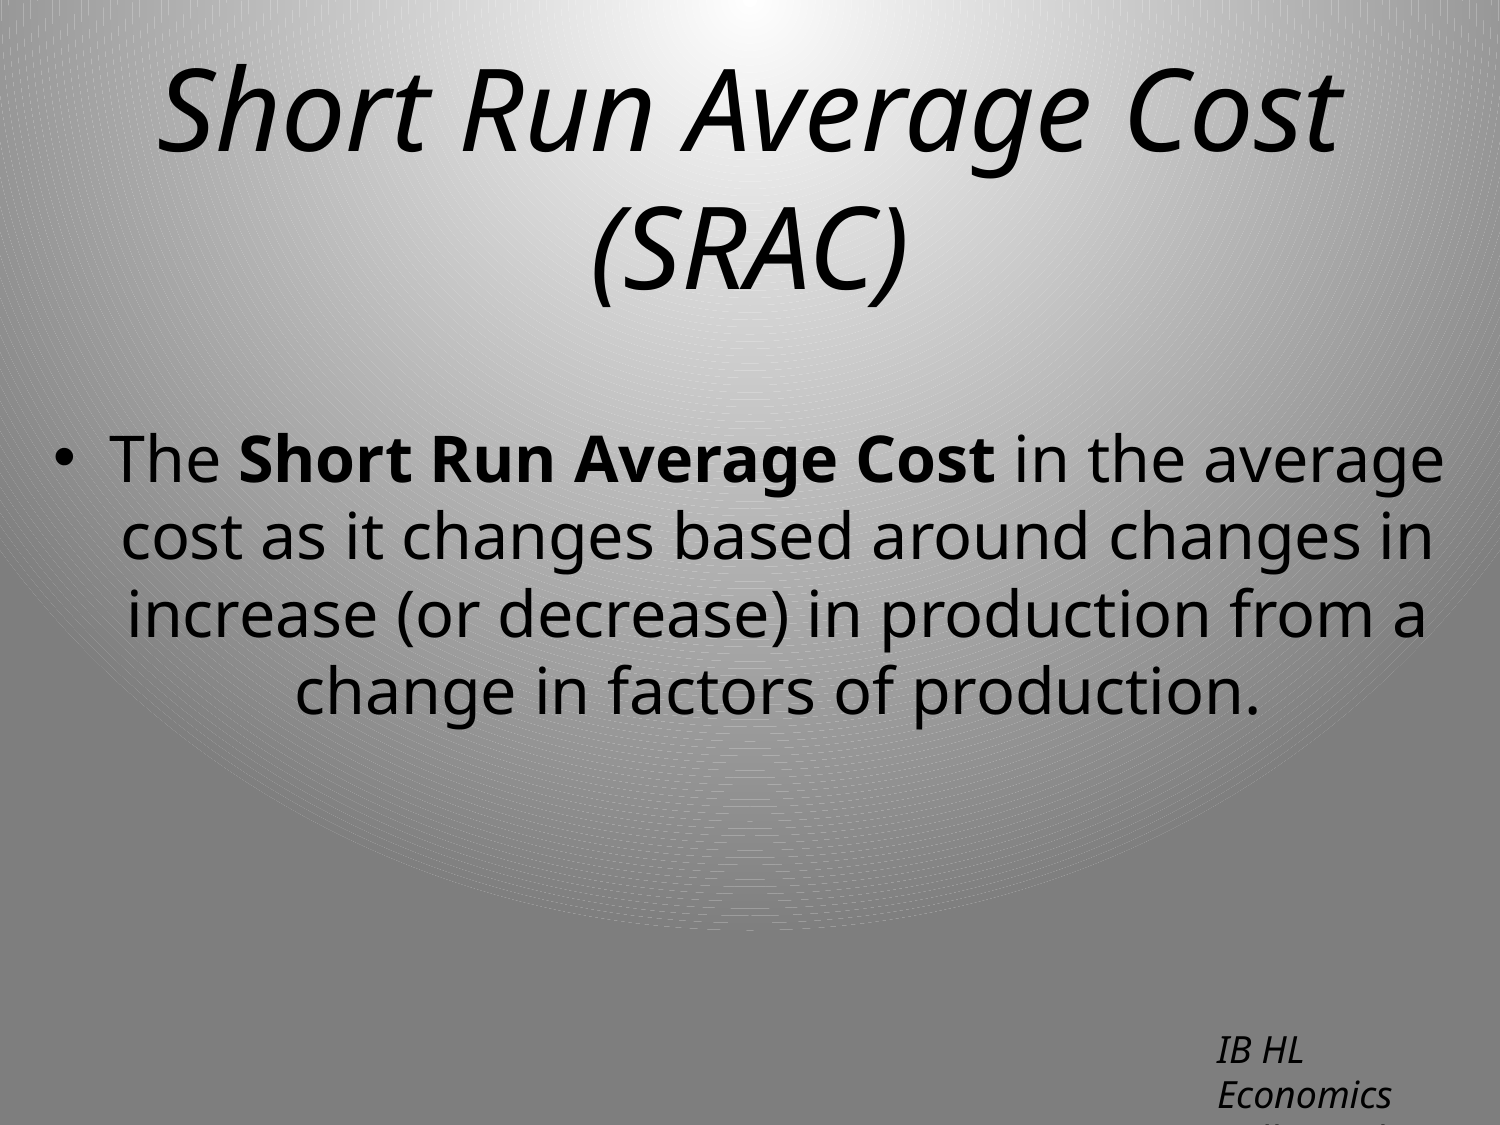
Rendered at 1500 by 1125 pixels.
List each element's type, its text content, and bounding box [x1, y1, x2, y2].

text_box IB HL Economics Will Congleton [1202, 1018, 1500, 1125]
list The Short Run Average Cost in the average cost as it changes based around changes in increase (or decrease) in production from a change in factors of production. [0, 410, 1500, 860]
title Short Run Average Cost (SRAC) [75, 80, 1425, 269]
